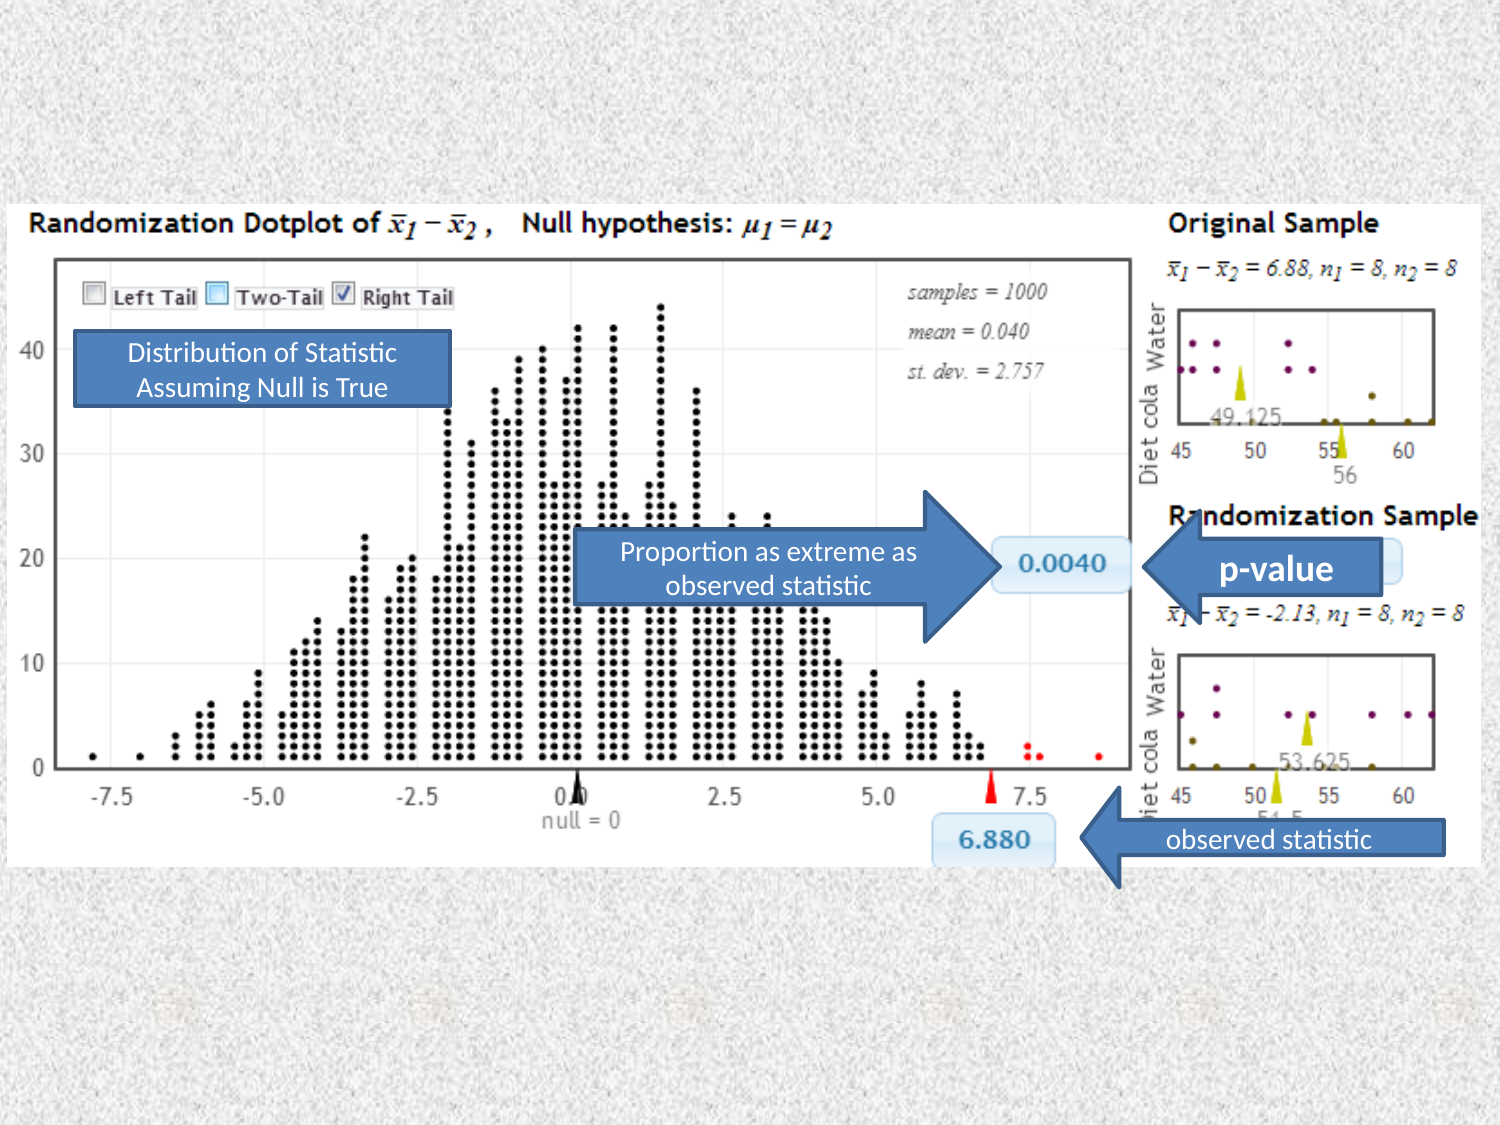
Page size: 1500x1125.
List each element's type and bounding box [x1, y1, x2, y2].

picture [0, 0, 1500, 1125]
text_box [1107, 875, 1122, 890]
